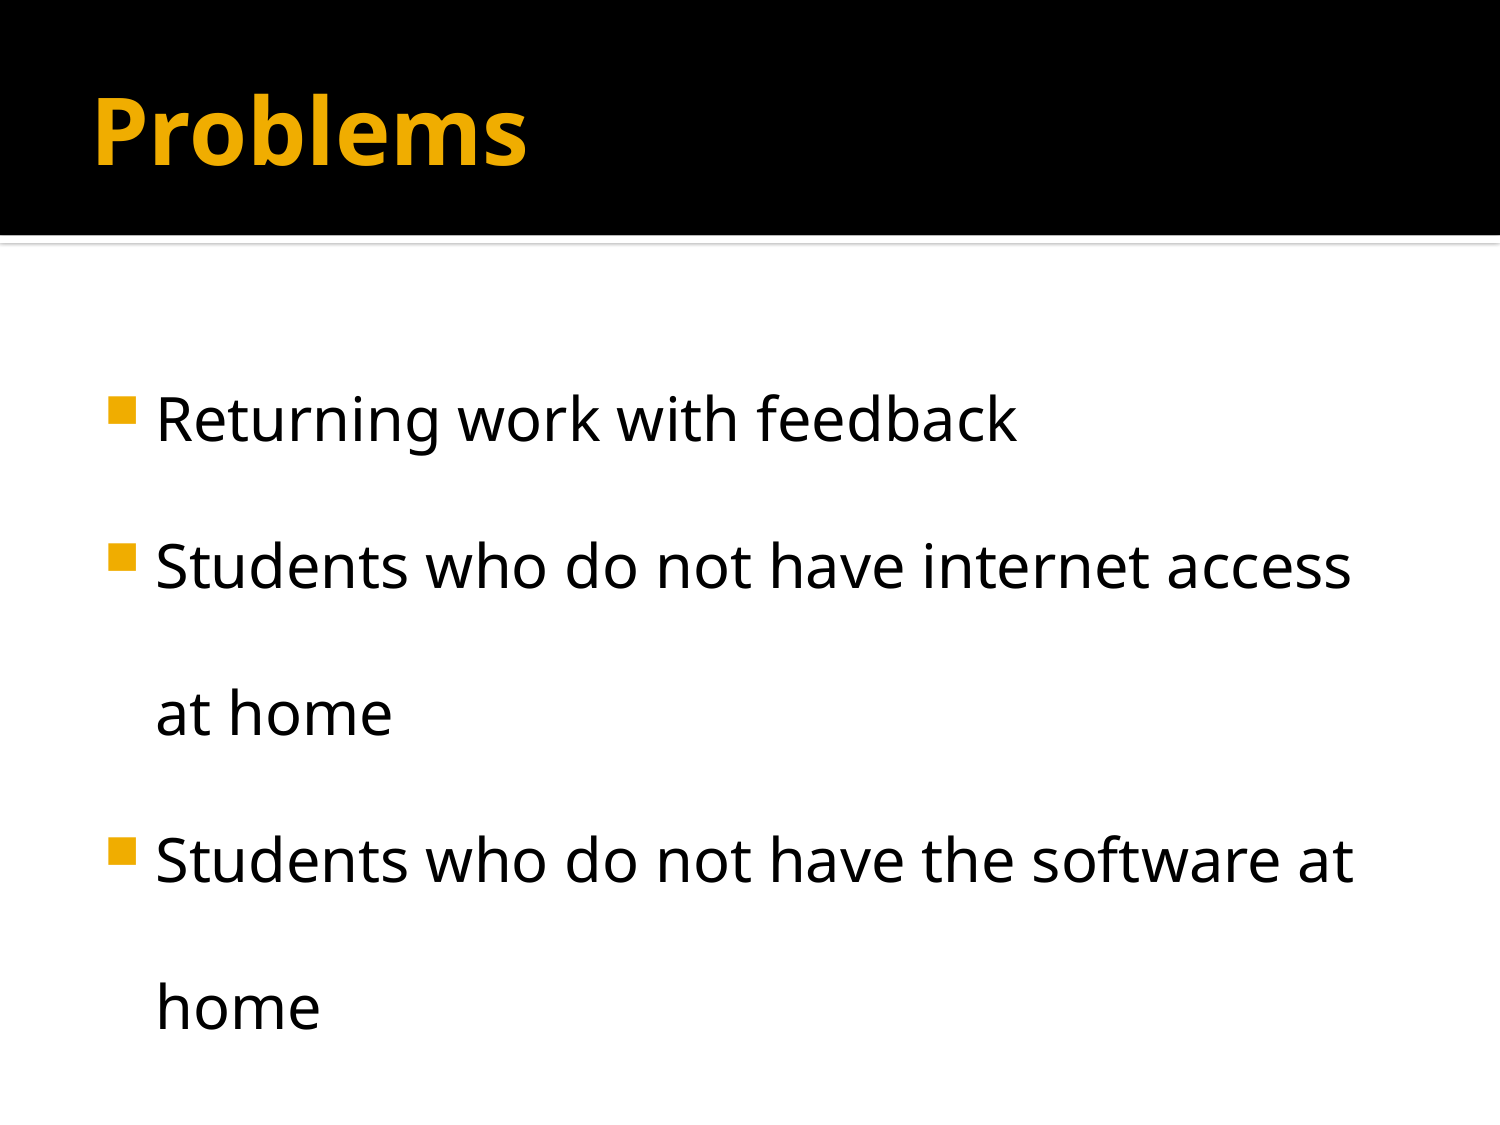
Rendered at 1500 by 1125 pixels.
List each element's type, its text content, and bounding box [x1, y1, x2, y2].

list Returning work with feedback Students who do not have internet access at home Students who do not have the software at home [75, 291, 1425, 1050]
title Problems [75, 25, 1425, 231]
